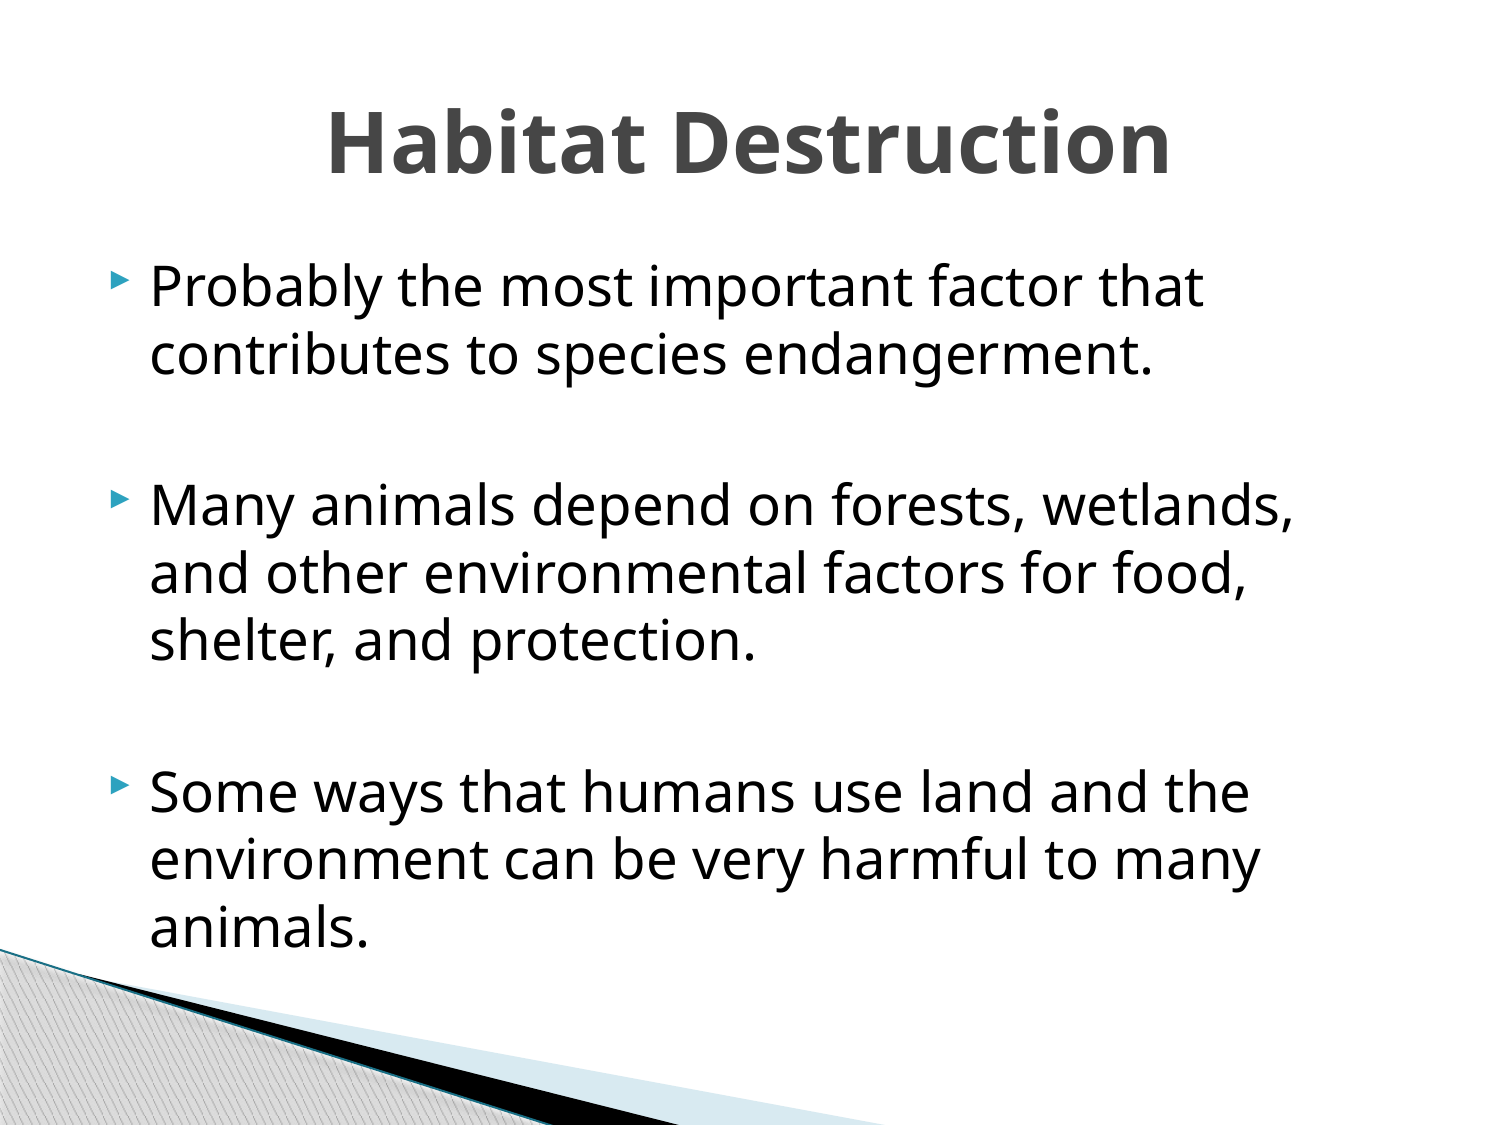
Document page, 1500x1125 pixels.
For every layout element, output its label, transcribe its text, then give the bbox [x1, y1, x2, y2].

title Habitat Destruction [75, 45, 1425, 233]
list Probably the most important factor that contributes to species endangerment. Many animals depend on forests, wetlands, and other environmental factors for food, shelter, and protection. Some ways that humans use land and the environment can be very harmful to many animals. [75, 243, 1425, 986]
